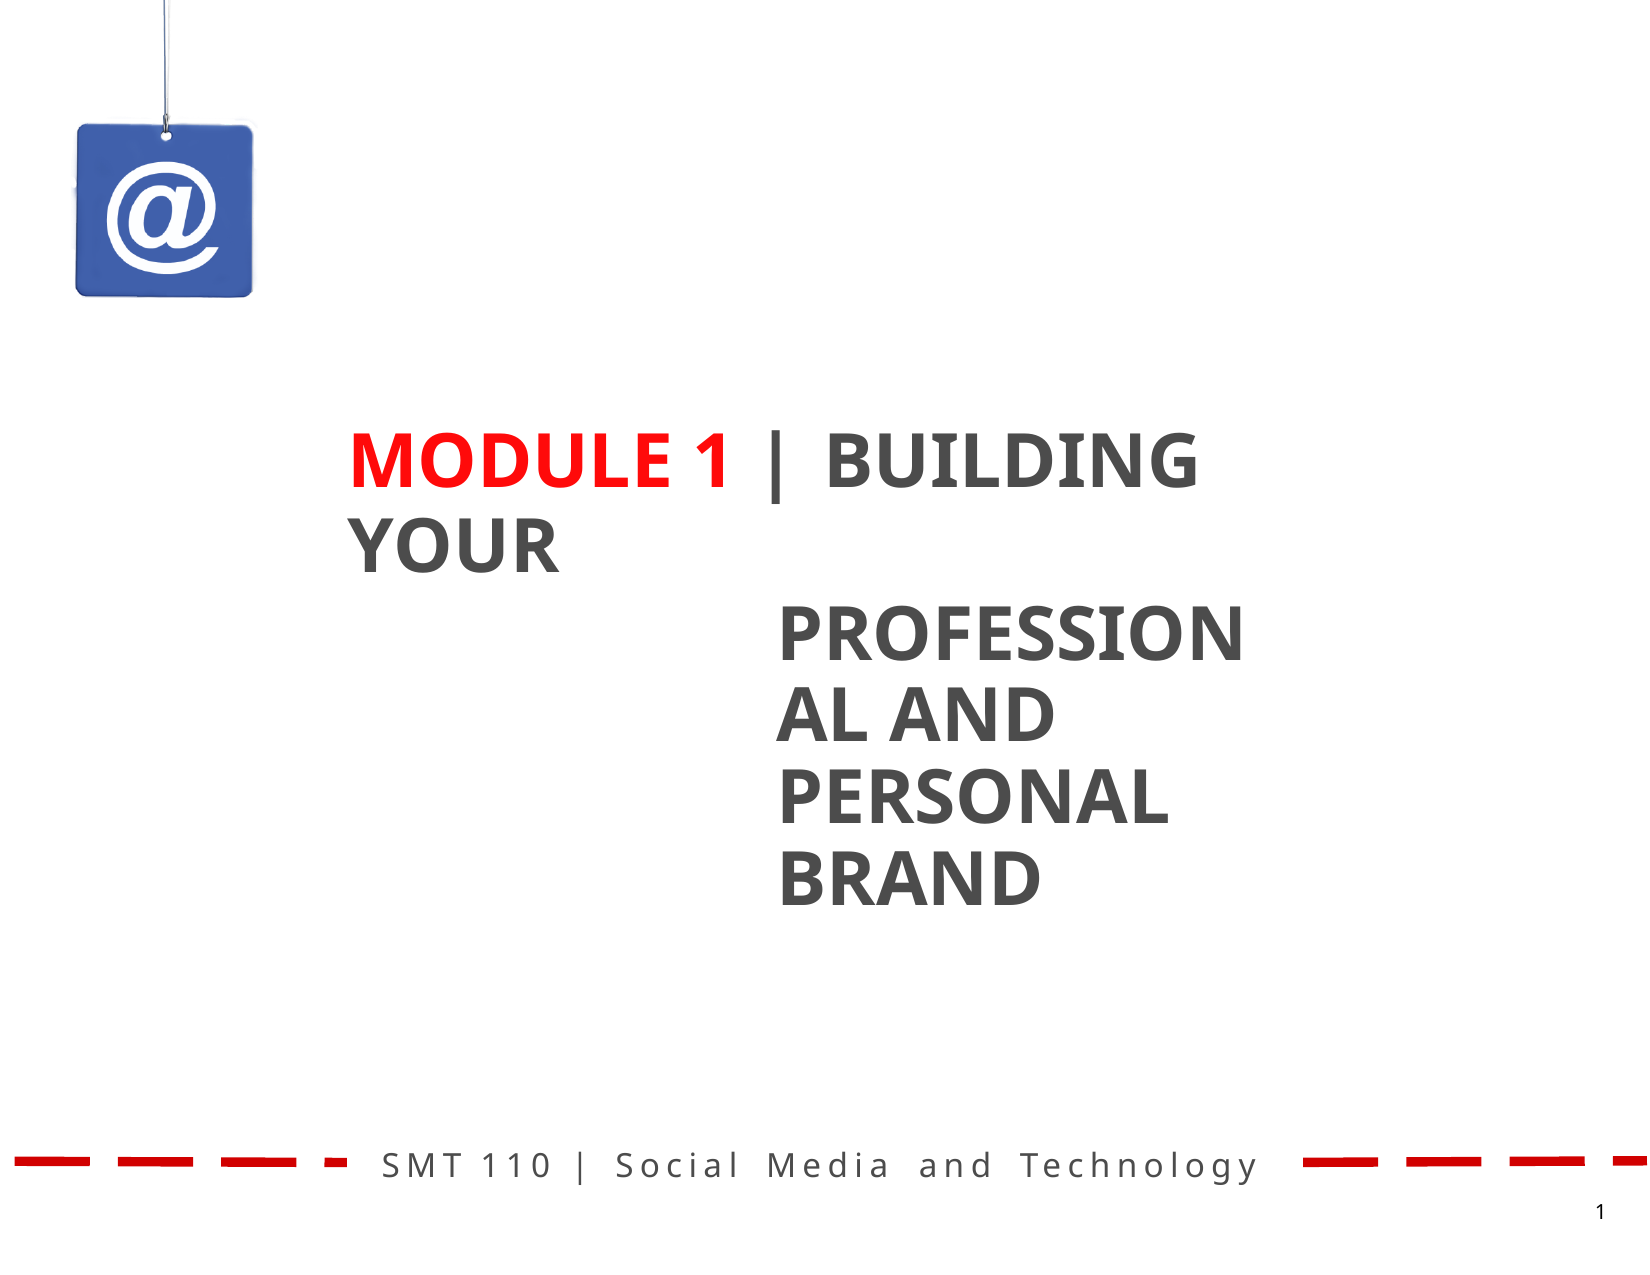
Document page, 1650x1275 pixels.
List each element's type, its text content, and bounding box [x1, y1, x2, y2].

slide_number 1 [1579, 1198, 1611, 1275]
text_box [1, 1, 299, 355]
footer SMT 110 | Social Media and Technology [379, 1144, 1274, 1275]
picture [71, 0, 258, 299]
text_box MODULE 1 | BUILDING YOUR PROFESSIONAL AND PERSONAL BRAND [345, 416, 1296, 921]
